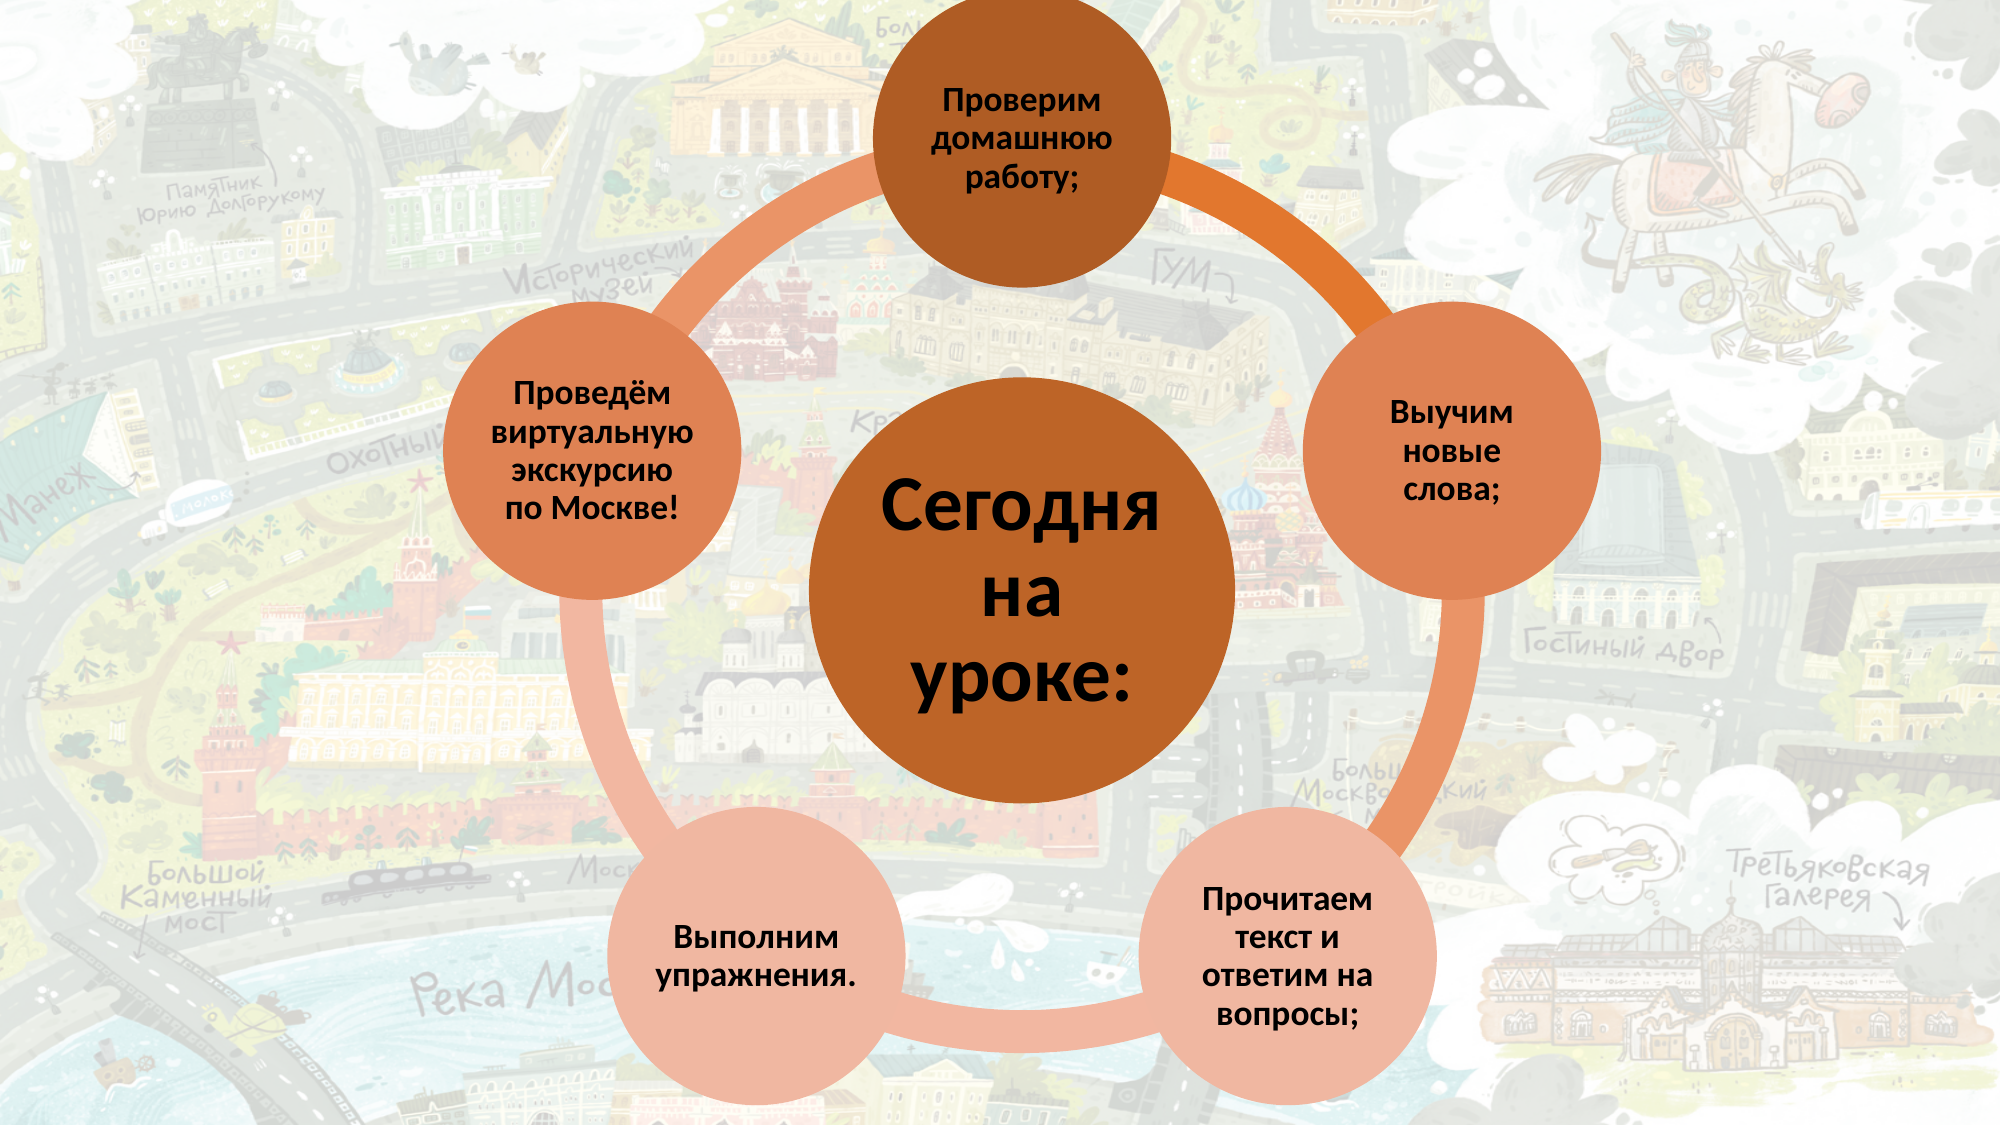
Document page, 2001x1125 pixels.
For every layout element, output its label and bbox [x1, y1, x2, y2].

picture [0, 0, 2000, 1125]
list [14, 0, 2000, 1114]
